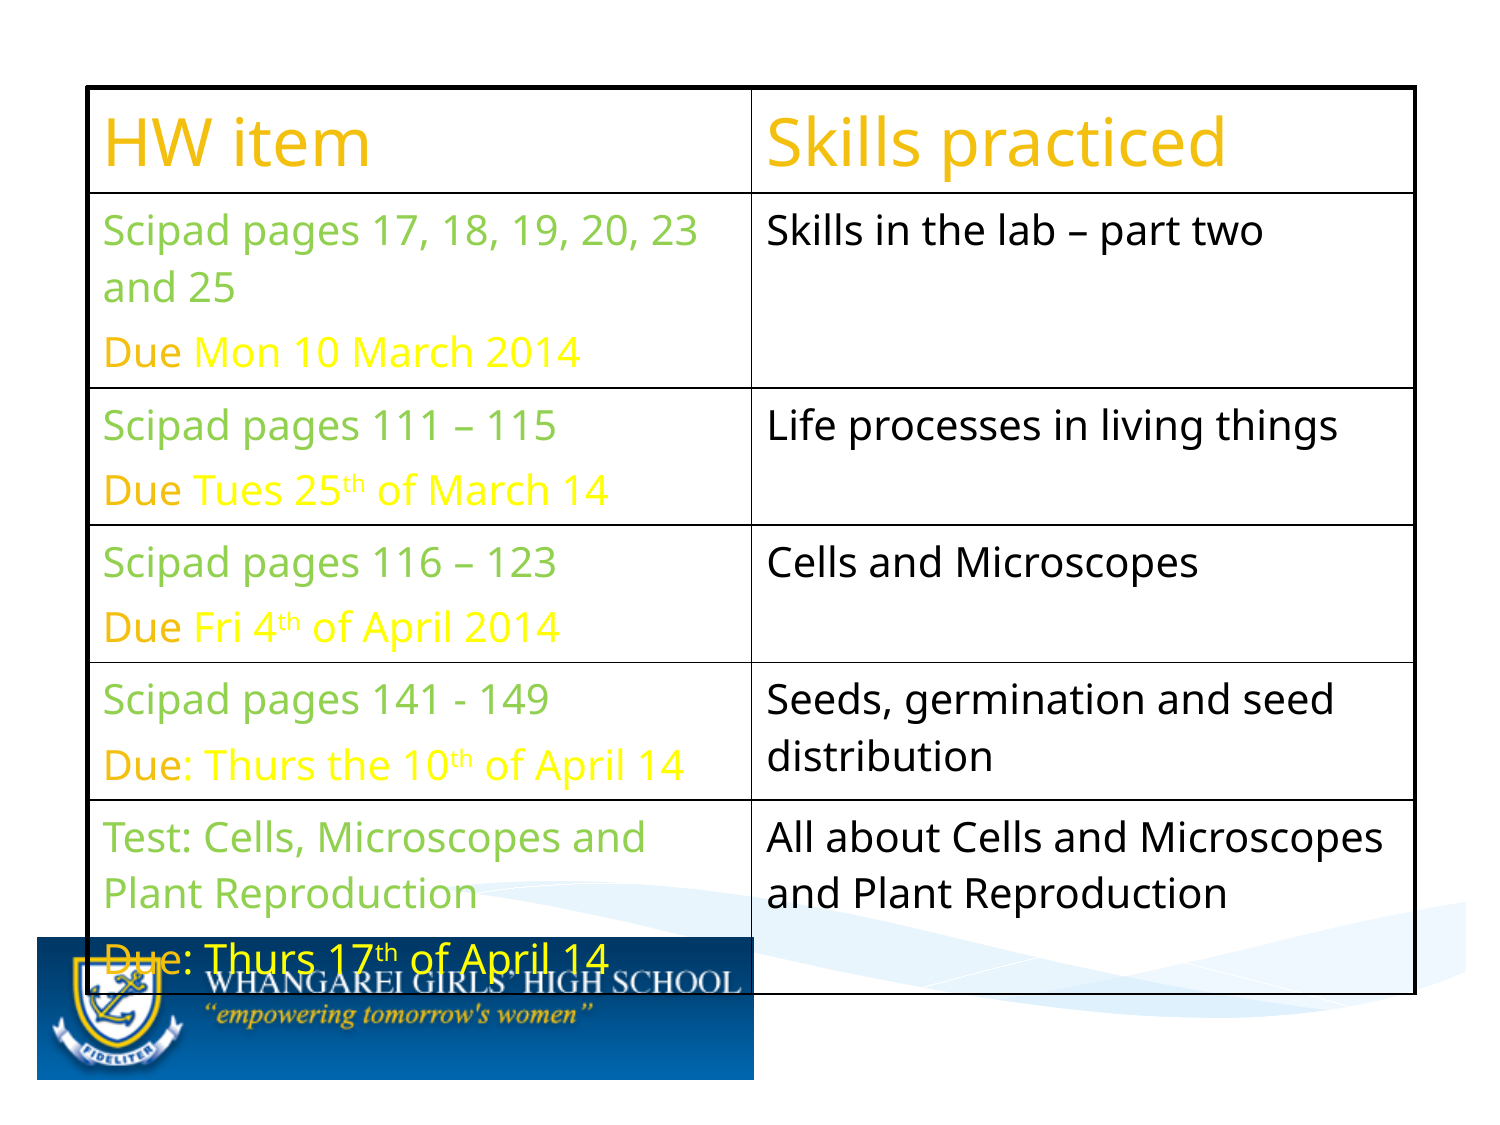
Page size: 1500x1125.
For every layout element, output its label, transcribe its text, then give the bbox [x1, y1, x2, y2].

table_header HW item [90, 90, 751, 192]
picture [37, 937, 754, 1080]
table_cell Test: Cells, Microscopes and Plant Reproduction Due: Thurs 17th of April 14 [90, 801, 751, 935]
table_cell Seeds, germination and seed distribution [752, 663, 1413, 799]
table_cell Scipad pages 116 – 123 Due Fri 4th of April 2014 [90, 526, 751, 662]
table_cell Life processes in living things [752, 389, 1413, 524]
table_cell Scipad pages 111 – 115 Due Tues 25th of March 14 [90, 389, 751, 524]
table_cell Scipad pages 141 - 149 Due: Thurs the 10th of April 14 [90, 663, 751, 799]
table_cell Skills in the lab – part two [752, 194, 1413, 387]
table_cell Scipad pages 17, 18, 19, 20, 23 and 25 Due Mon 10 March 2014 [90, 194, 751, 387]
table_header Skills practiced [752, 90, 1413, 192]
table_cell Cells and Microscopes [752, 526, 1413, 662]
table_cell All about Cells and Microscopes and Plant Reproduction [752, 801, 1413, 993]
